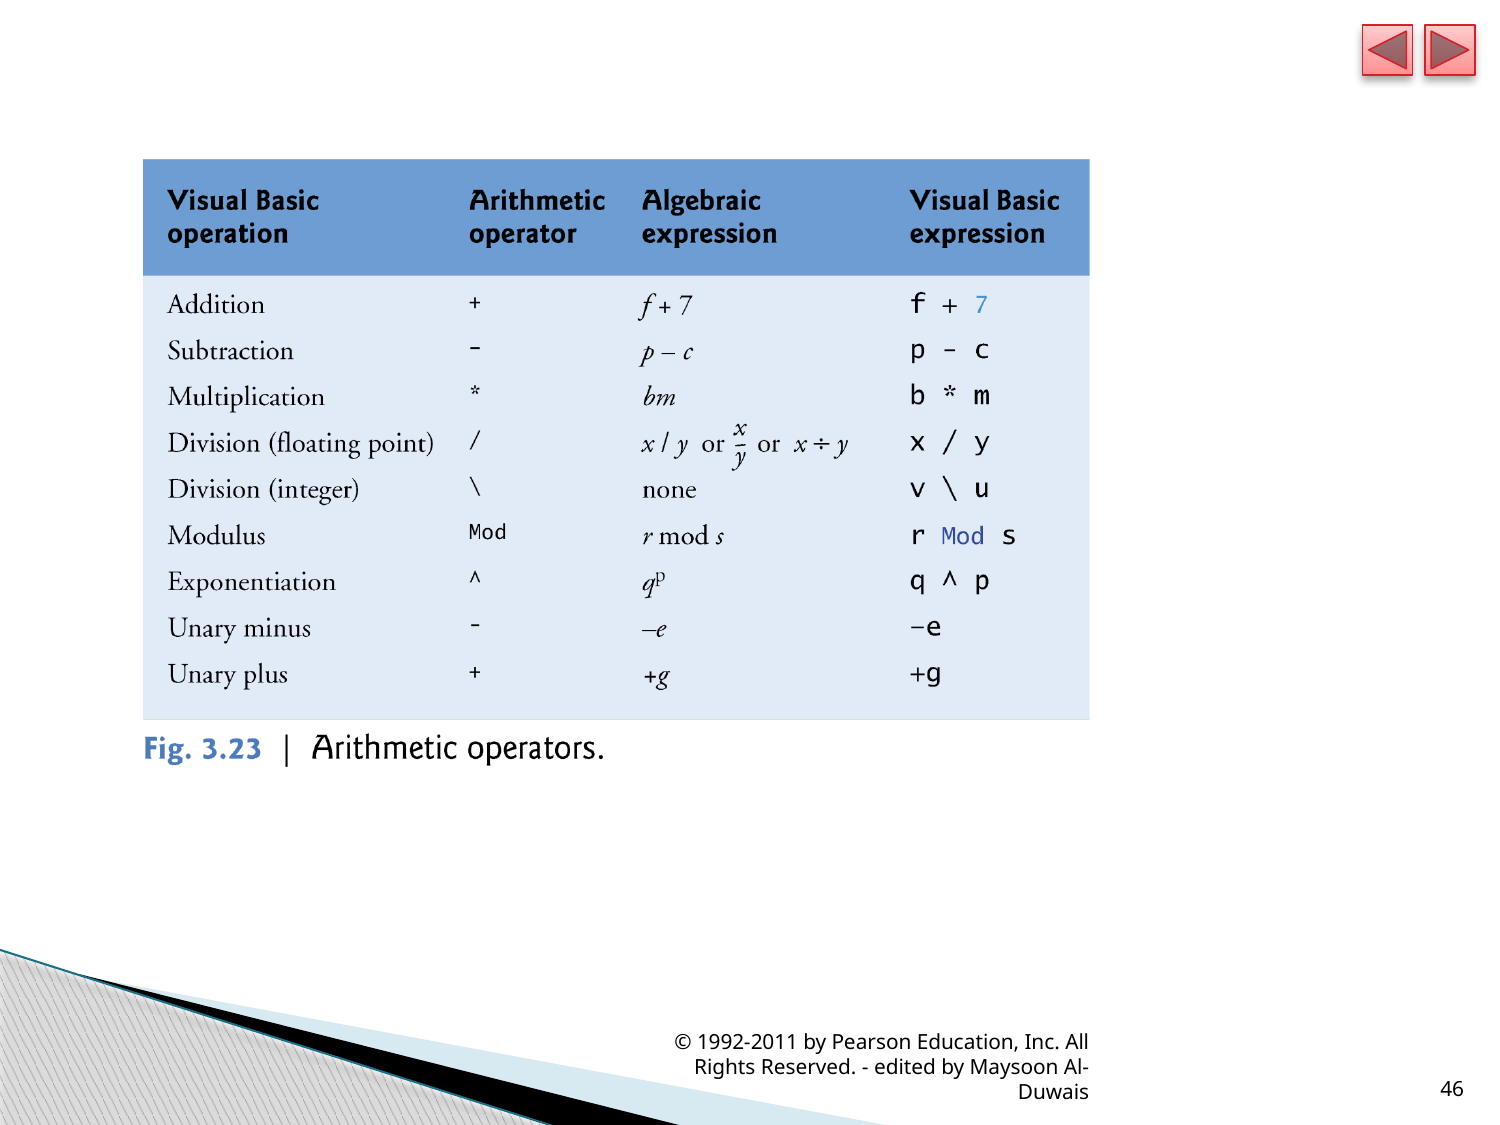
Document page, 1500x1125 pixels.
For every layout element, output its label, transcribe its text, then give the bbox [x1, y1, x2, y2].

slide_number 46 [1418, 1051, 1479, 1112]
footer © 1992-2011 by Pearson Education, Inc. All Rights Reserved. - edited by Maysoon Al-Duwais [650, 1051, 1105, 1112]
picture [0, 106, 1500, 1018]
